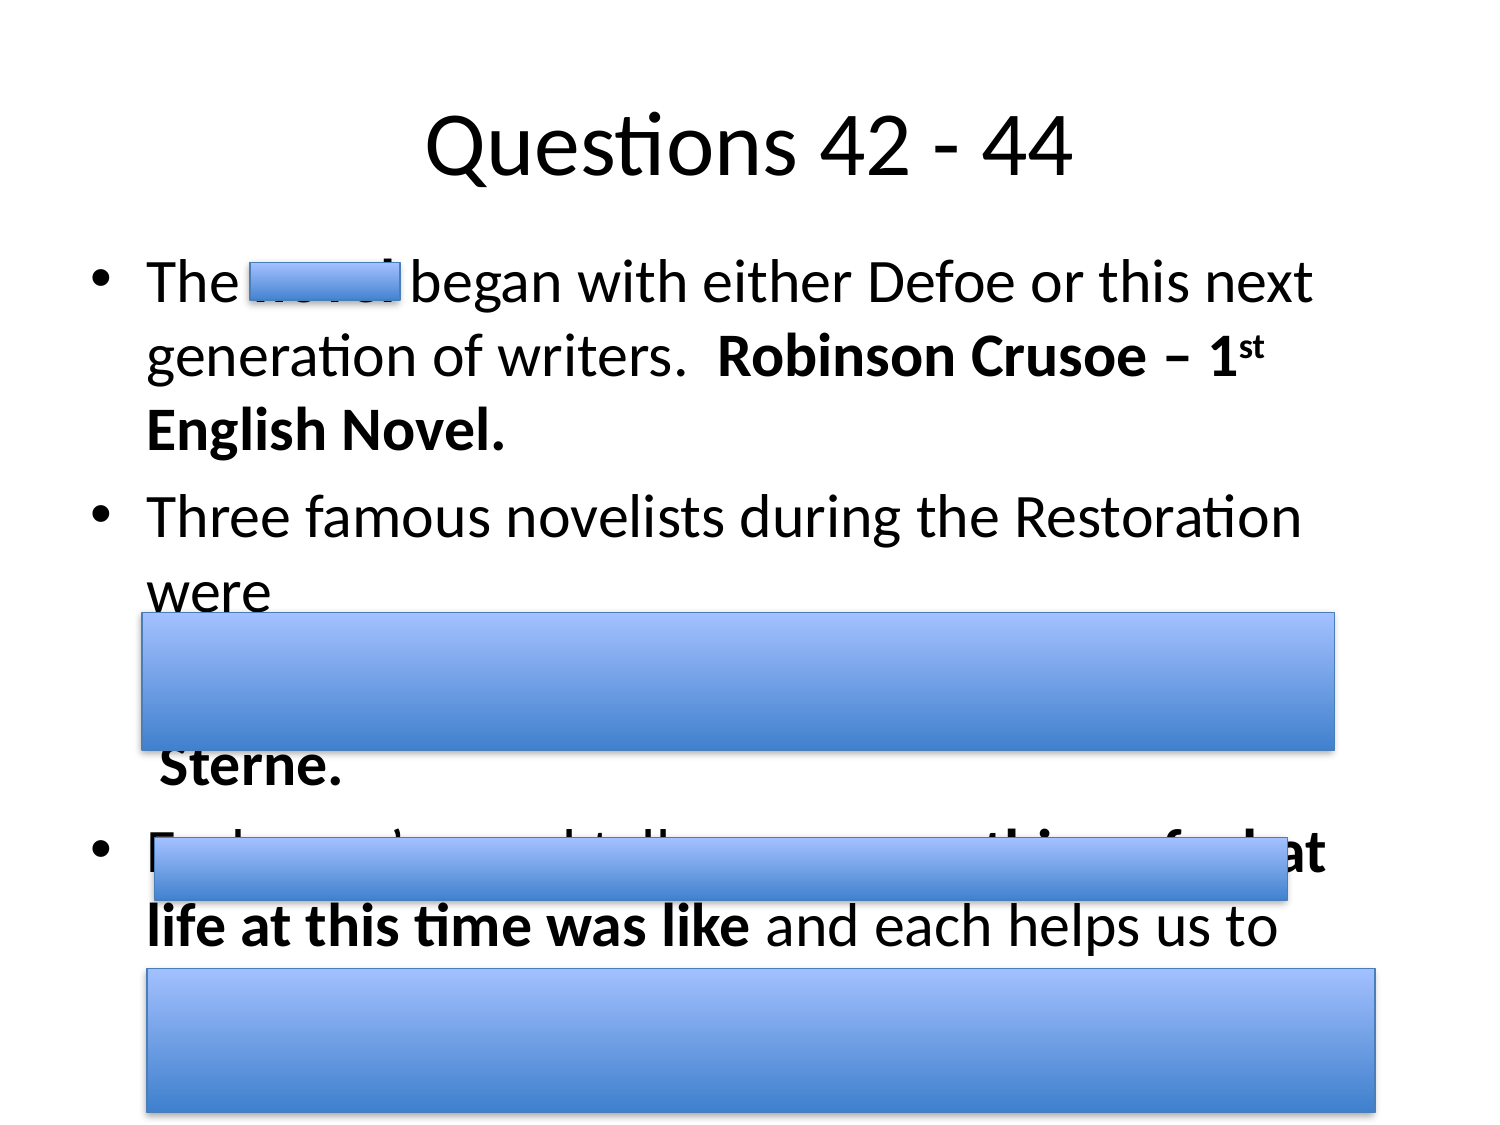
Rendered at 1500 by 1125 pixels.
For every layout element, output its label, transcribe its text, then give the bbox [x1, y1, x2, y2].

list The novel began with either Defoe or this next generation of writers. Robinson Crusoe – 1st English Novel. Three famous novelists during the Restoration were Henry Fielding, Samuel Richardson, Laurence Sterne. Each man’s novel tells something of what life at this time was like and each helps us to understand the humor and disappointments of human experience in all ages. [75, 232, 1400, 1125]
text_box [154, 837, 1288, 901]
text_box [146, 968, 1376, 1113]
text_box [249, 262, 401, 301]
title Questions 42 - 44 [75, 45, 1425, 233]
text_box [141, 612, 1335, 751]
